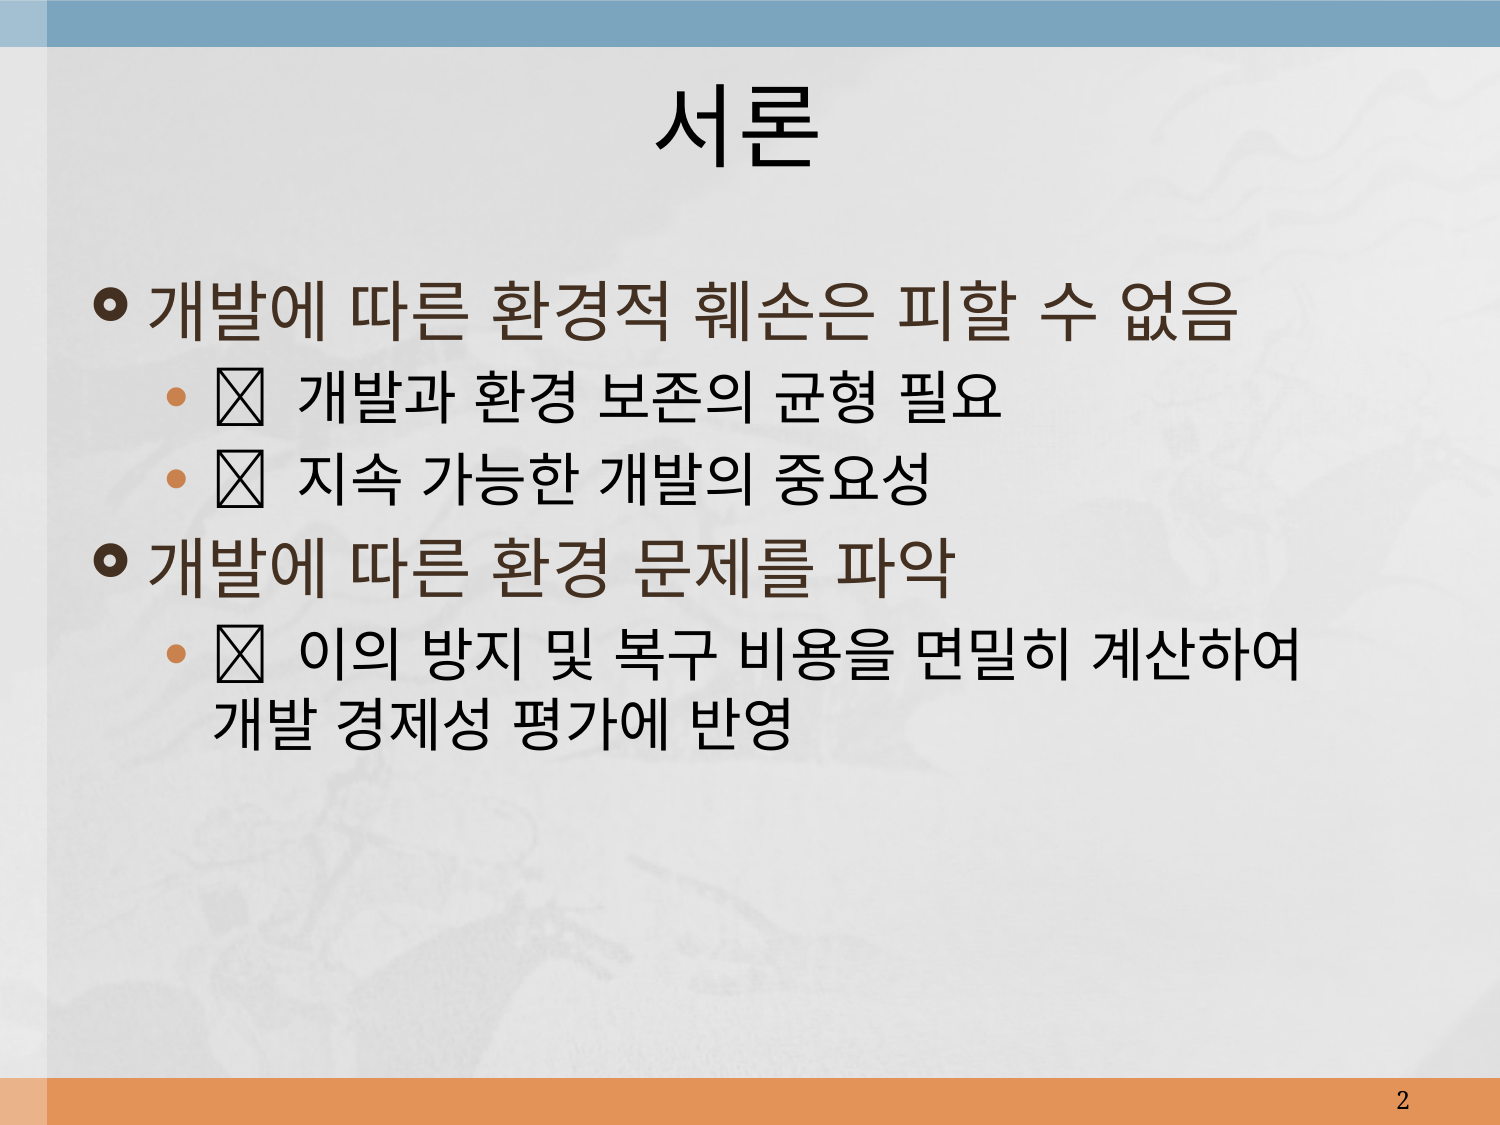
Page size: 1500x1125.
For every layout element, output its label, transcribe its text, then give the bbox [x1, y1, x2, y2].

list 개발에 따른 환경적 훼손은 피할 수 없음  개발과 환경 보존의 균형 필요  지속 가능한 개발의 중요성 개발에 따른 환경 문제를 파악  이의 방지 및 복구 비용을 면밀히 계산하여 개발 경제성 평가에 반영 [75, 262, 1425, 1005]
slide_number 2 [1074, 1078, 1425, 1125]
title 서론 [49, 46, 1454, 202]
